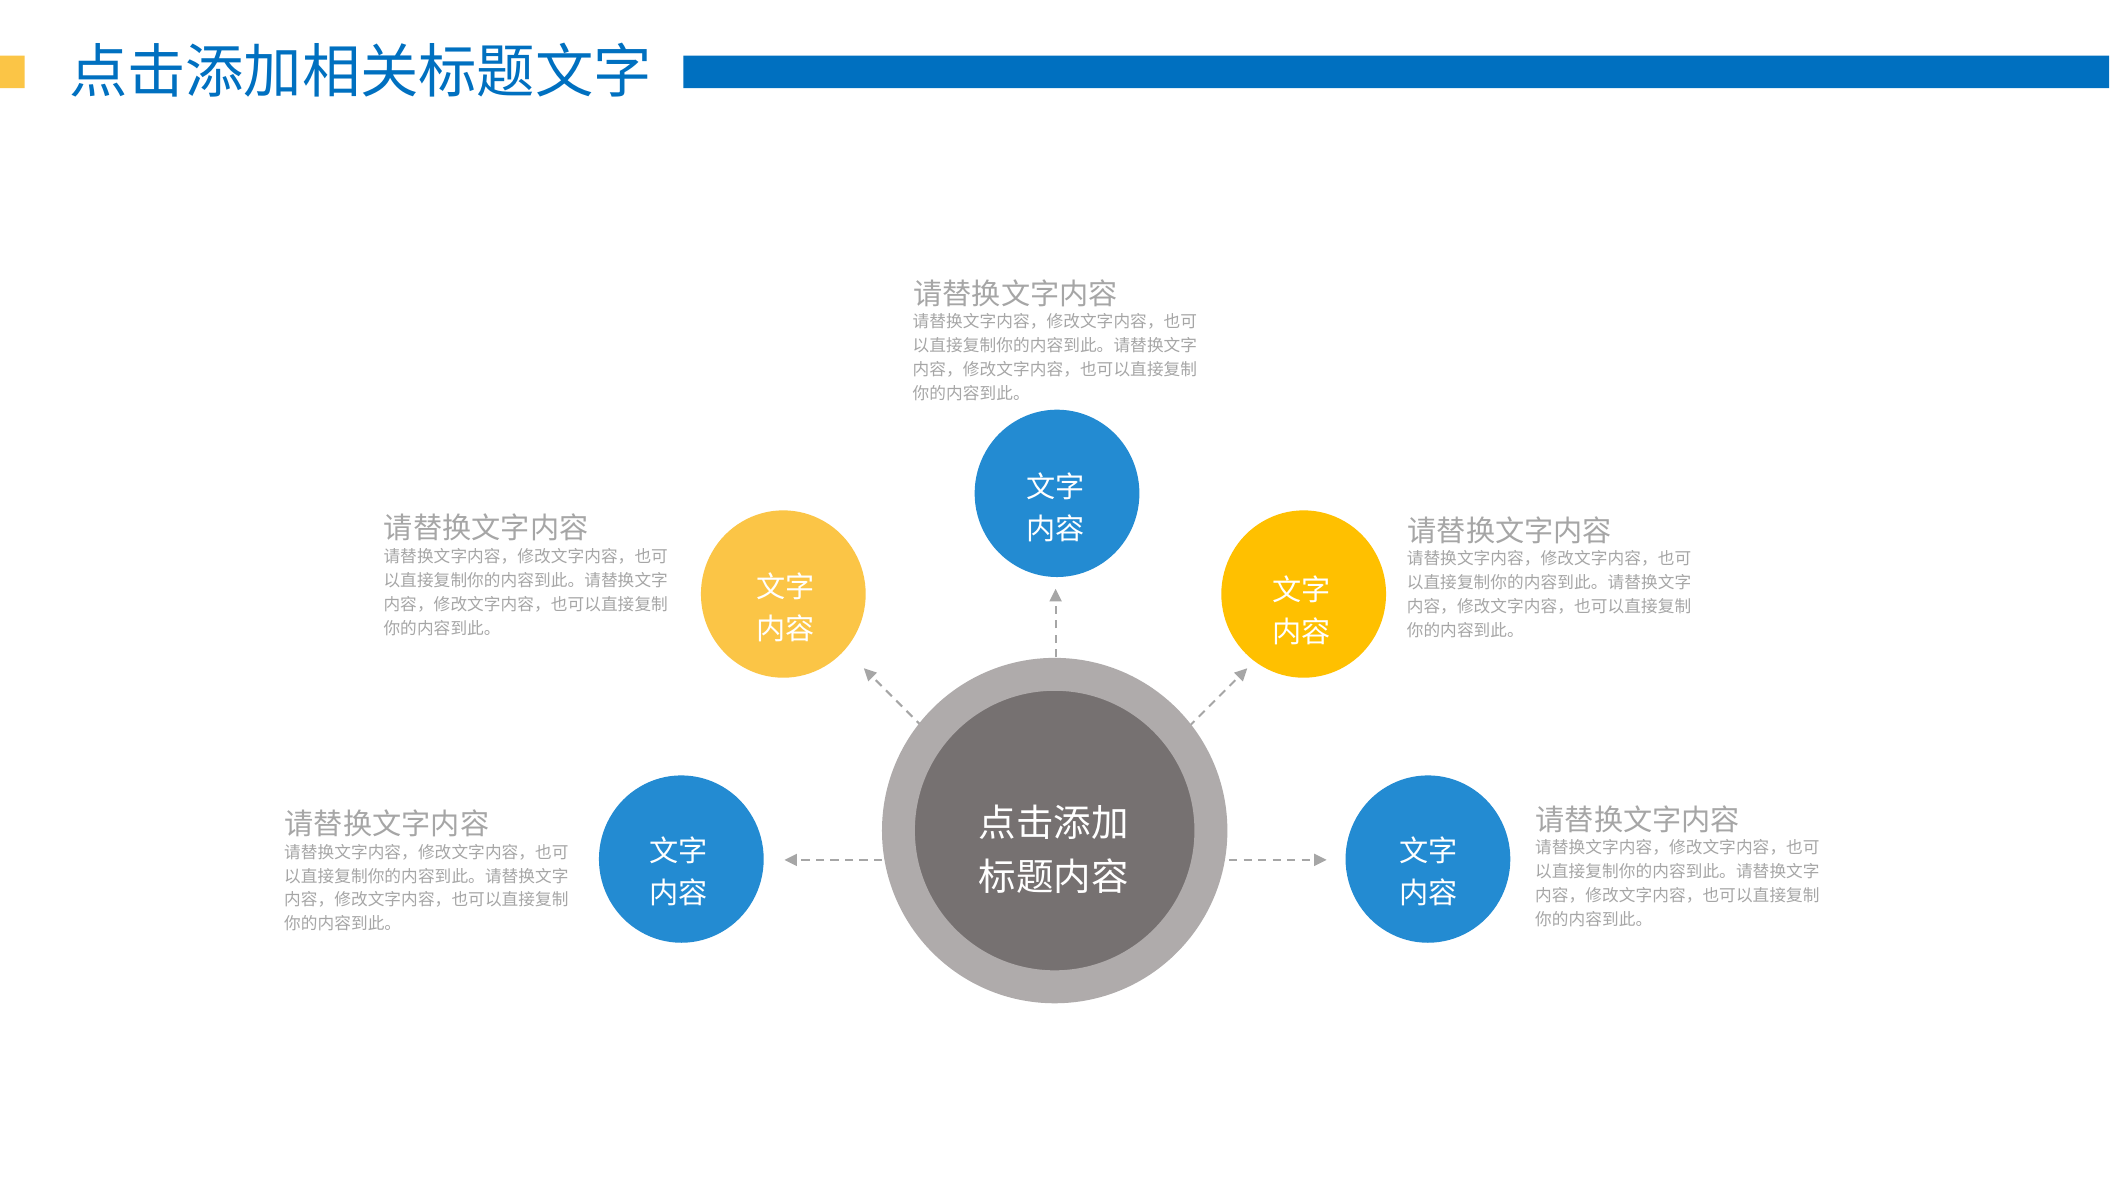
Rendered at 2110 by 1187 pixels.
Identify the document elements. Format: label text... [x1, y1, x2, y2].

text_box 请替换文字内容，修改文字内容，也可以直接复制你的内容到此。请替换文字内容，修改文字内容，也可以直接复制你的内容到此。 [284, 837, 582, 934]
text_box [682, 55, 2110, 89]
text_box 请替换文字内容 [1535, 794, 1741, 837]
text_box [881, 657, 1228, 1004]
text_box [1220, 509, 1388, 654]
text_box 请替换文字内容 [384, 502, 589, 545]
text_box 请替换文字内容，修改文字内容，也可以直接复制你的内容到此。请替换文字内容，修改文字内容，也可以直接复制你的内容到此。 [1406, 543, 1704, 640]
text_box 点击添加相关标题文字 [54, 26, 667, 112]
text_box [0, 55, 26, 89]
text_box [1371, 921, 1485, 944]
text_box [624, 921, 739, 944]
text_box 文字内容 [1239, 553, 1363, 660]
text_box 文字内容 [617, 813, 741, 921]
text_box [1344, 774, 1512, 917]
text_box 请替换文字内容，修改文字内容，也可以直接复制你的内容到此。请替换文字内容，修改文字内容，也可以直接复制你的内容到此。 [912, 306, 1210, 403]
text_box 请替换文字内容 [1407, 504, 1613, 547]
text_box 请替换文字内容，修改文字内容，也可以直接复制你的内容到此。请替换文字内容，修改文字内容，也可以直接复制你的内容到此。 [383, 541, 681, 638]
text_box 请替换文字内容 [913, 267, 1119, 310]
text_box [597, 774, 765, 919]
text_box [973, 408, 1141, 552]
text_box 请替换文字内容 [284, 798, 490, 841]
text_box 文字内容 [724, 550, 848, 657]
text_box [1251, 660, 1357, 679]
text_box 文字内容 [994, 450, 1118, 557]
text_box [1001, 557, 1113, 579]
text_box 请替换文字内容，修改文字内容，也可以直接复制你的内容到此。请替换文字内容，修改文字内容，也可以直接复制你的内容到此。 [1535, 833, 1833, 930]
text_box 文字内容 [1367, 814, 1491, 921]
